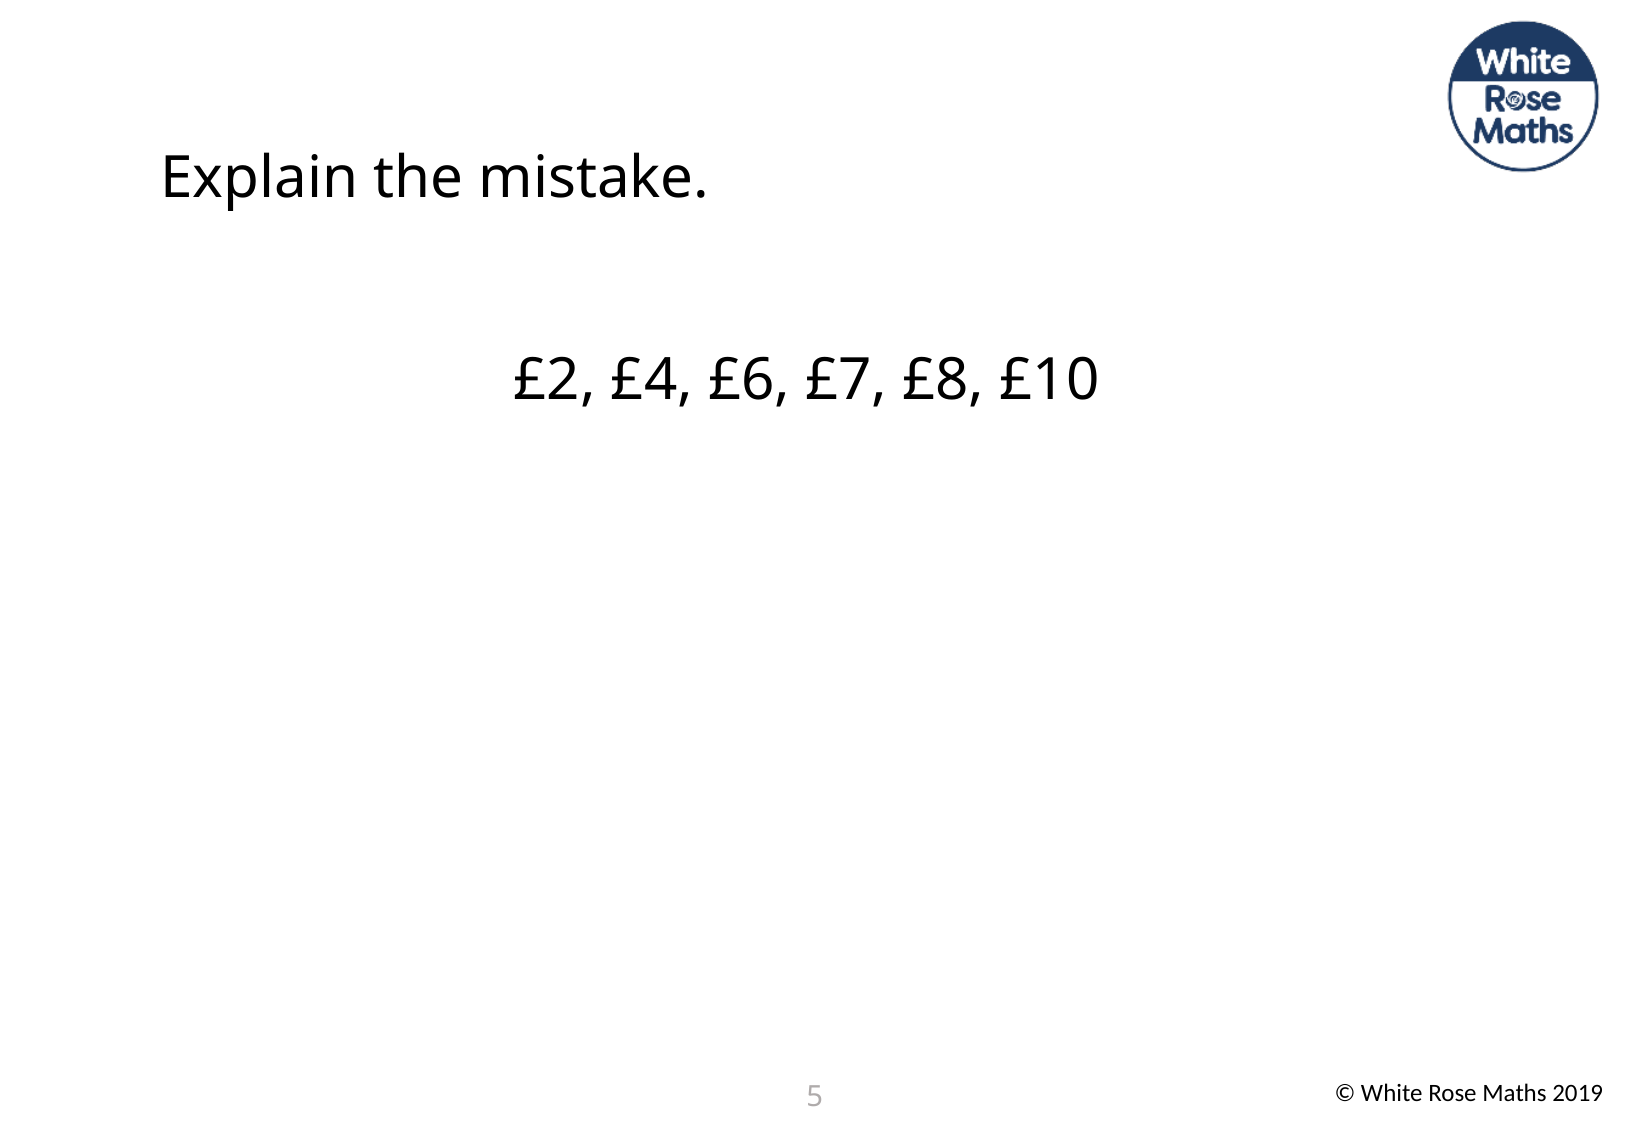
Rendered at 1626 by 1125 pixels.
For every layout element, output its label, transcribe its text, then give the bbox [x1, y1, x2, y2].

picture [1444, 17, 1602, 175]
slide_number 5 [776, 1069, 854, 1125]
text_box Explain the mistake. £2, £4, £6, £7, £8, £10 [145, 120, 1468, 510]
